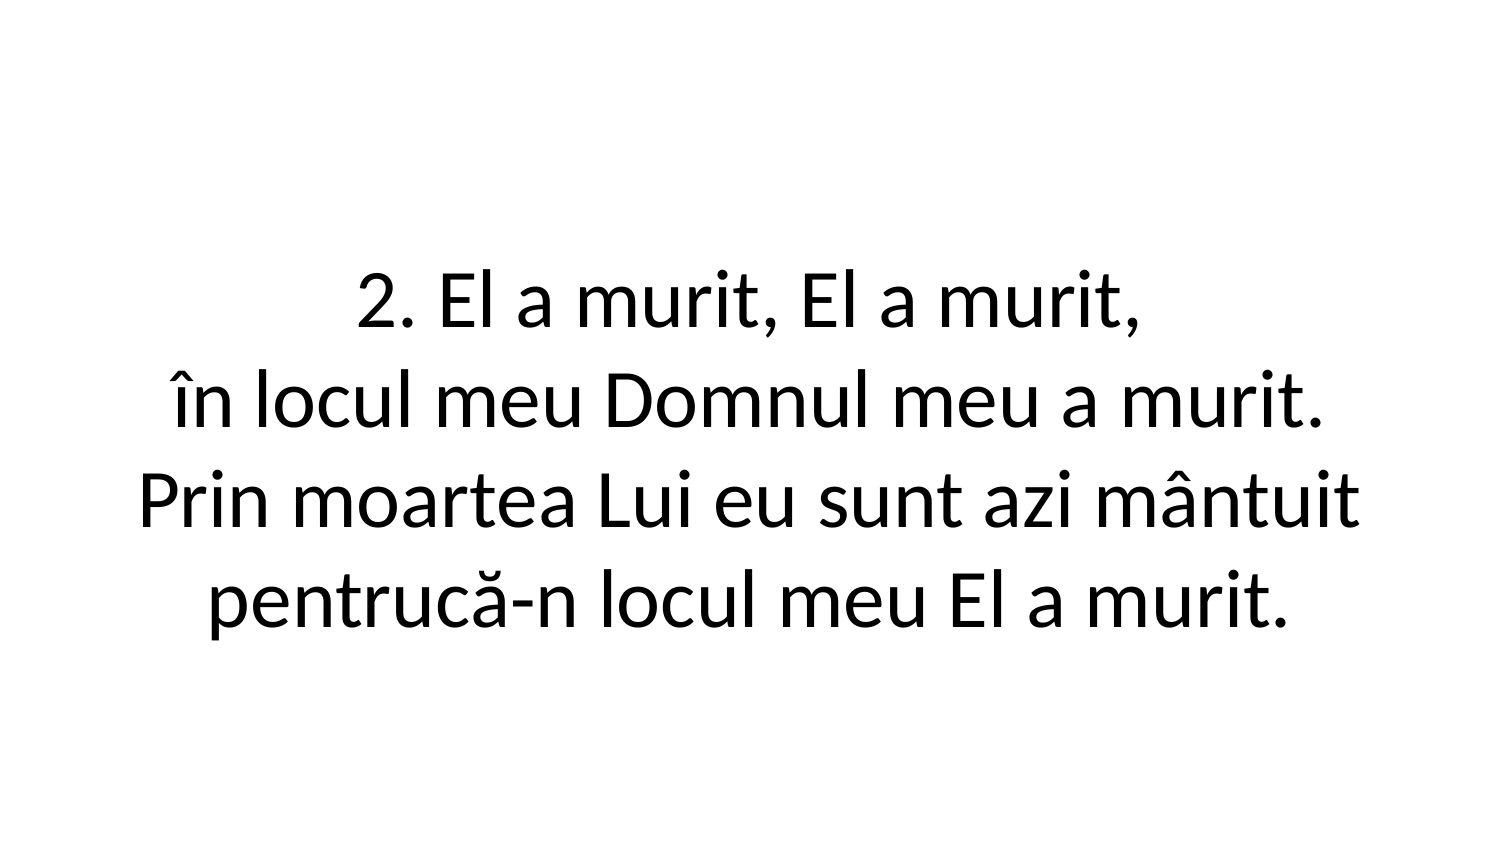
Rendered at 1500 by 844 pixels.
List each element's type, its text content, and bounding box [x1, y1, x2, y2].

text_box 2. El a murit, El a murit, în locul meu Domnul meu a murit. Prin moartea Lui eu sunt azi mântuit pentrucă-n locul meu El a murit. [122, 192, 1378, 652]
